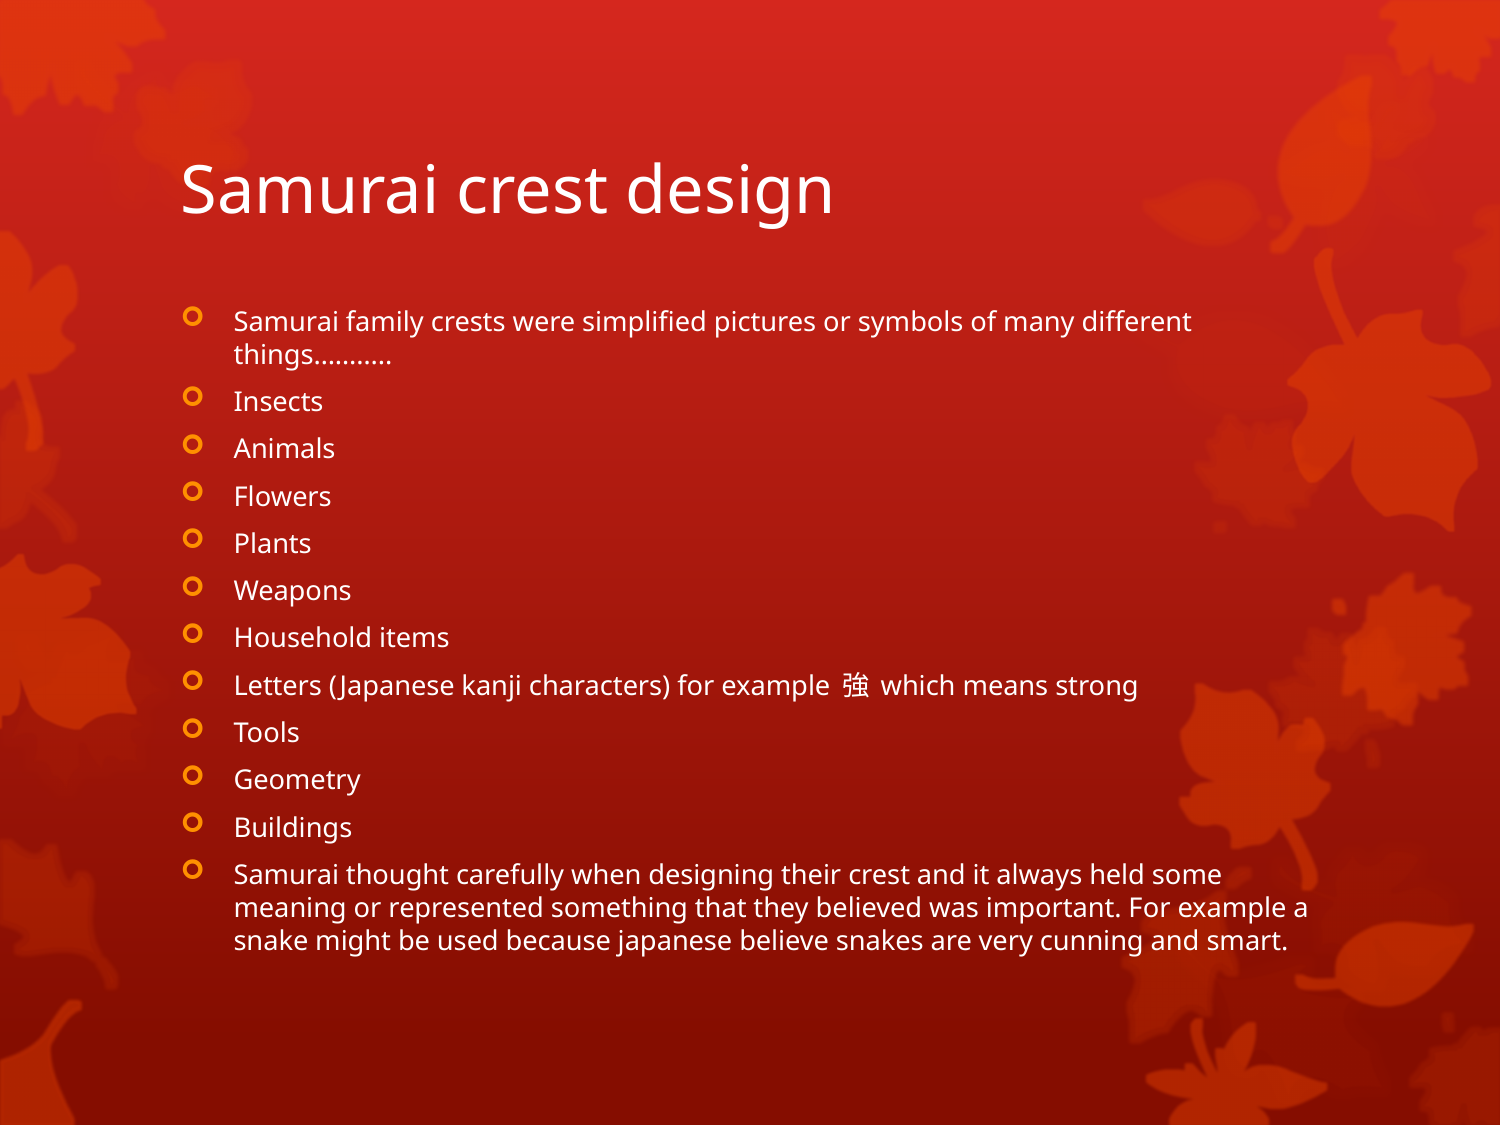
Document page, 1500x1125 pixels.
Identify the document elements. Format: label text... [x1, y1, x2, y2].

list Samurai family crests were simplified pictures or symbols of many different things……….. Insects Animals Flowers Plants Weapons Household items Letters (Japanese kanji characters) for example 強 which means strong Tools Geometry Buildings Samurai thought carefully when designing their crest and it always held some meaning or represented something that they believed was important. For example a snake might be used because japanese believe snakes are very cunning and smart. [165, 296, 1335, 1000]
title Samurai crest design [165, 110, 1335, 263]
